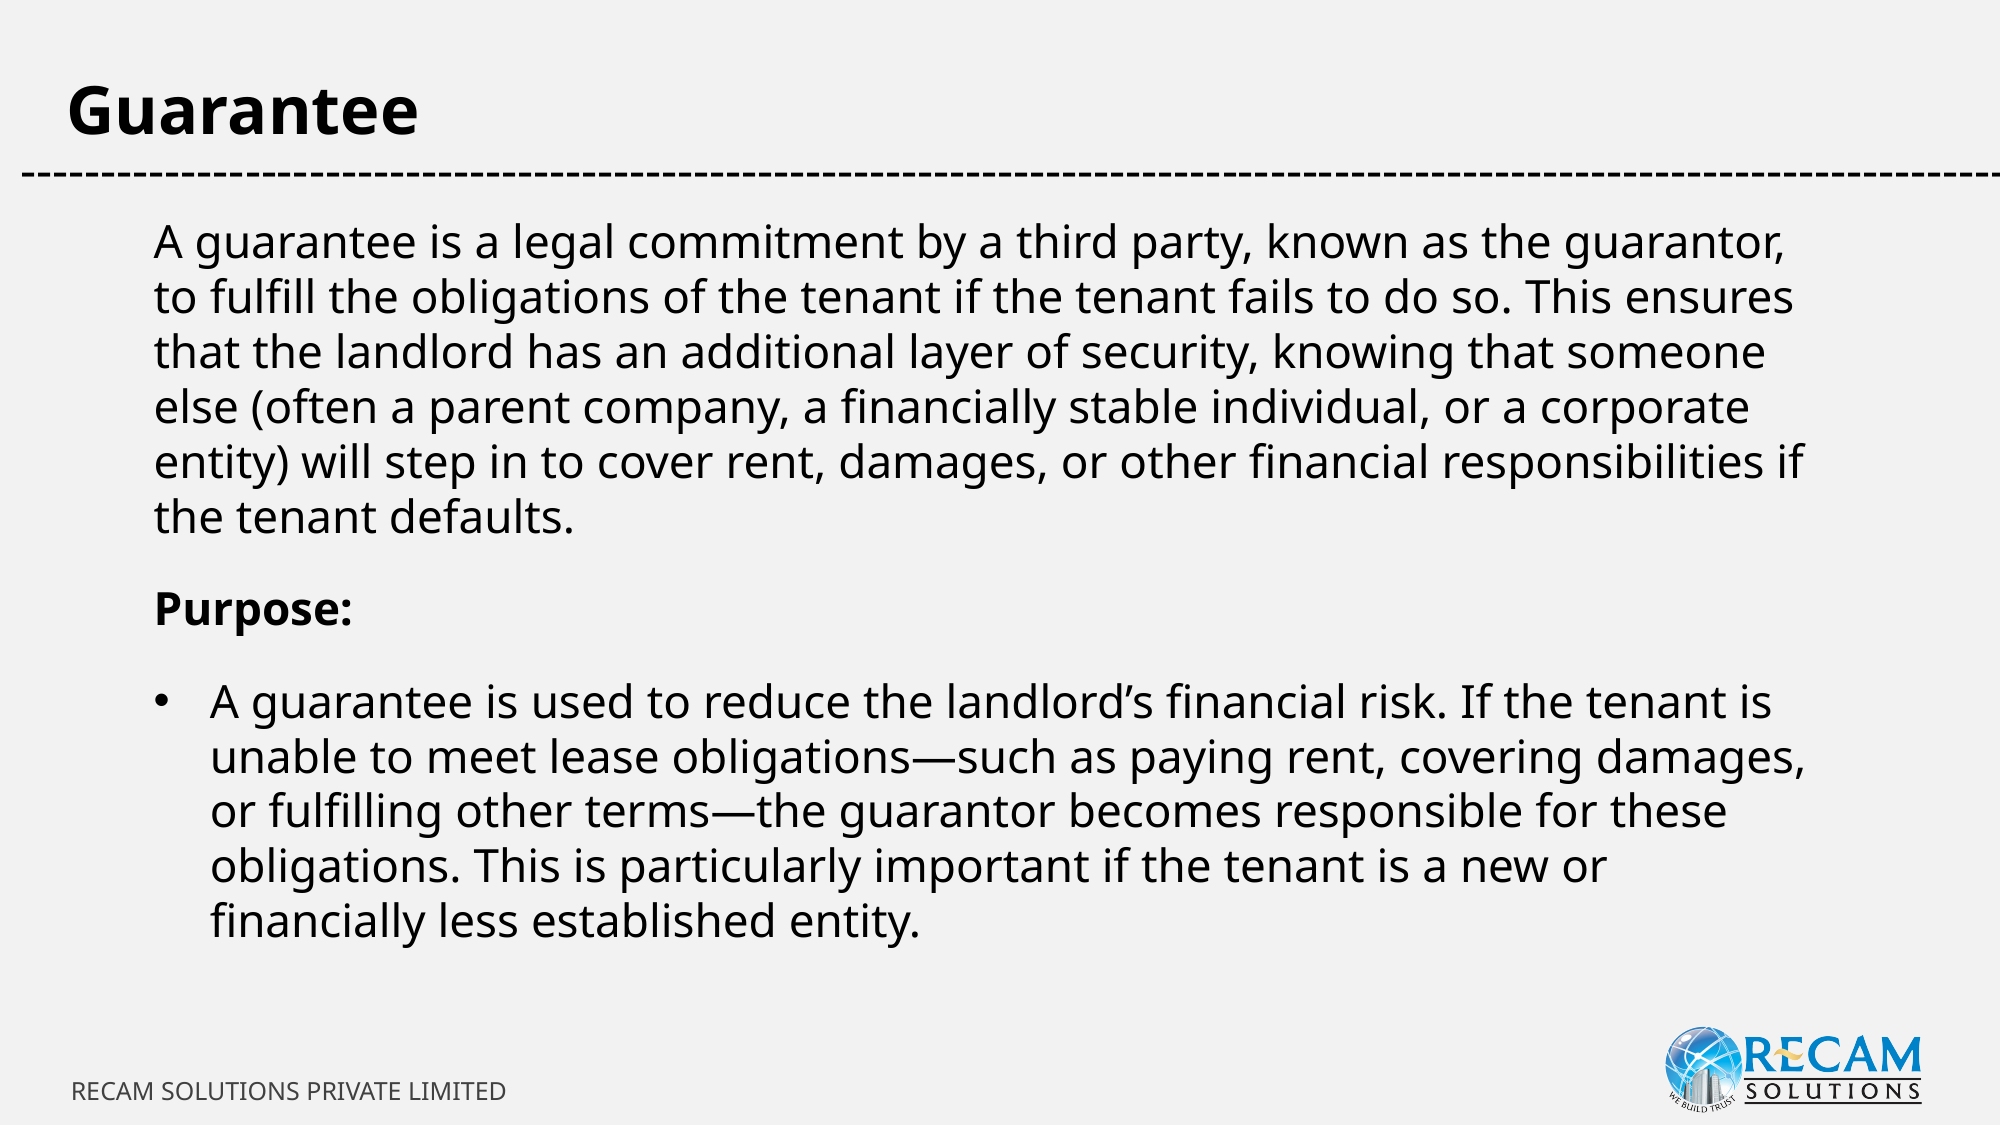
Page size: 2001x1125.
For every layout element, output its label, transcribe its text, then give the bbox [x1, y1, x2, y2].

picture [1652, 1014, 1935, 1125]
footer RECAM SOLUTIONS PRIVATE LIMITED [70, 1073, 971, 1107]
text_box ----------------------------------------------------------------------------------------------------------------------------- [6, 131, 2000, 207]
text_box A guarantee is a legal commitment by a third party, known as the guarantor, to fulfill the obligations of the tenant if the tenant fails to do so. This ensures that the landlord has an additional layer of security, knowing that someone else (often a parent company, a financially stable individual, or a corporate entity) will step in to cover rent, damages, or other financial responsibilities if the tenant defaults. Purpose: A guarantee is used to reduce the landlord’s financial risk. If the tenant is unable to meet lease obligations—such as paying rent, covering damages, or fulfilling other terms—the guarantor becomes responsible for these obligations. This is particularly important if the tenant is a new or financially less established entity. [138, 204, 1842, 955]
text_box Guarantee [51, 60, 1520, 131]
